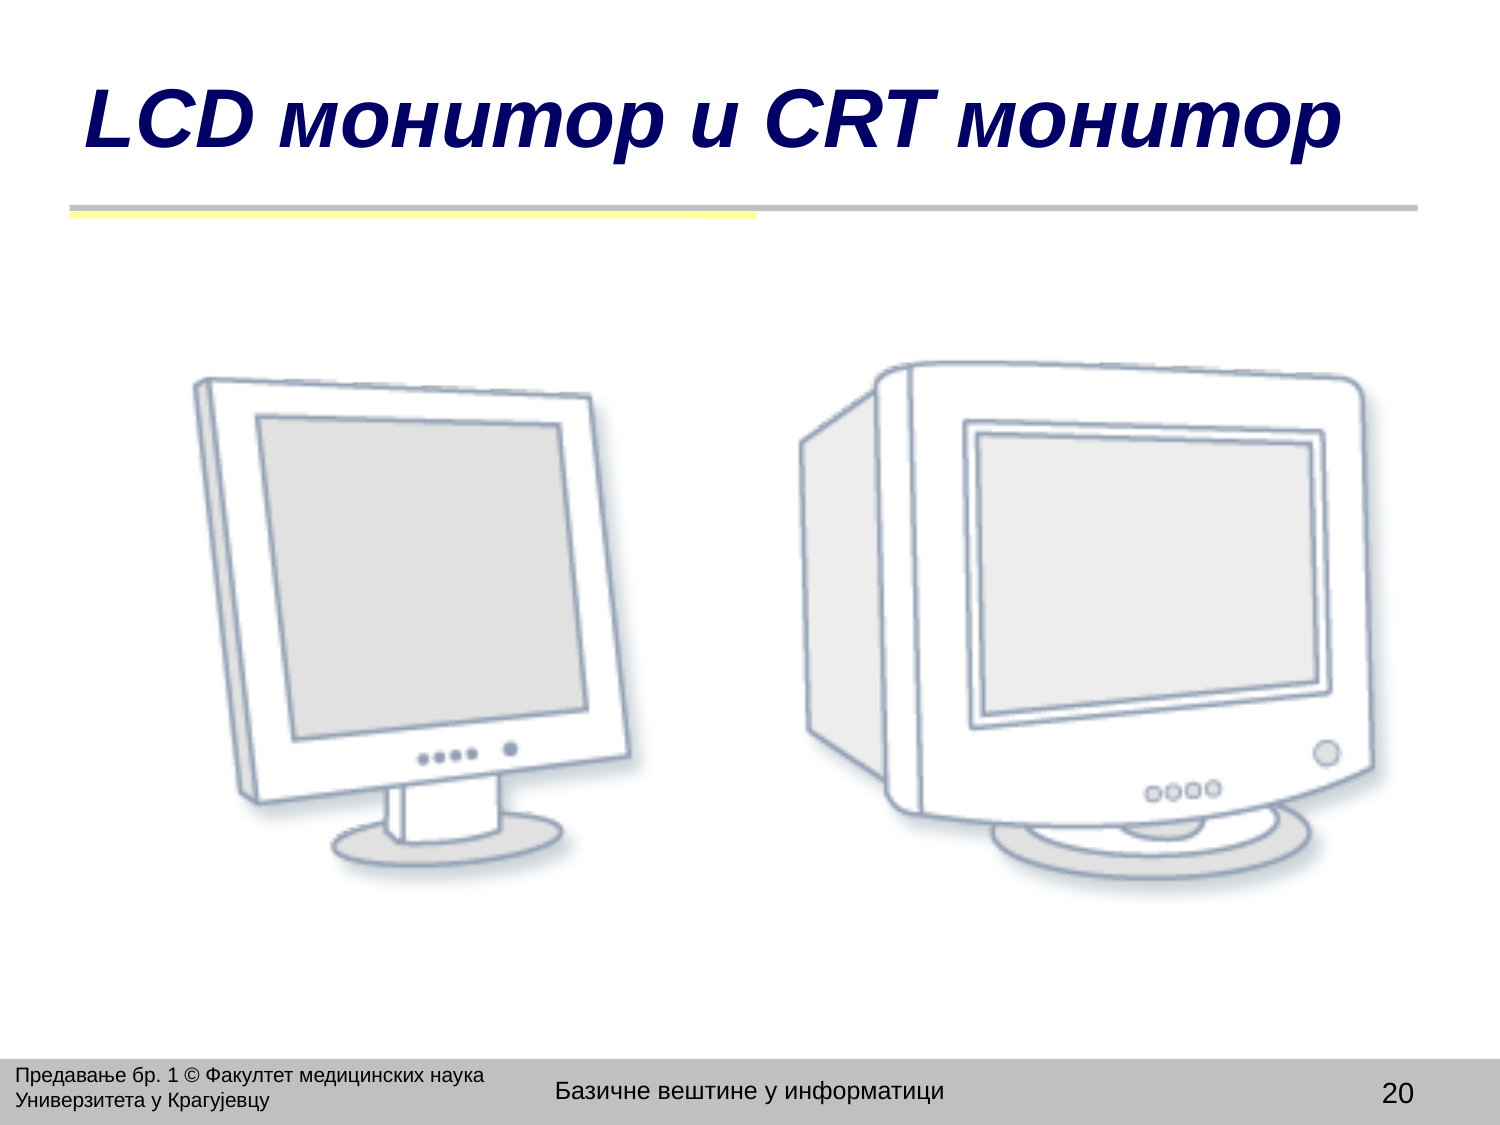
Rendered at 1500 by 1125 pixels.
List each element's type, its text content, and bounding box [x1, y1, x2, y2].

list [135, 298, 1445, 932]
footer Базичне вештине у информатици [512, 1066, 988, 1125]
slide_number Предавање бр. 1 © Факултет медицинских наука Универзитета у Крагујевцу [0, 1053, 599, 1108]
title LCD монитор и CRT монитор [69, 19, 1426, 208]
slide_number 20 [1079, 1066, 1430, 1125]
